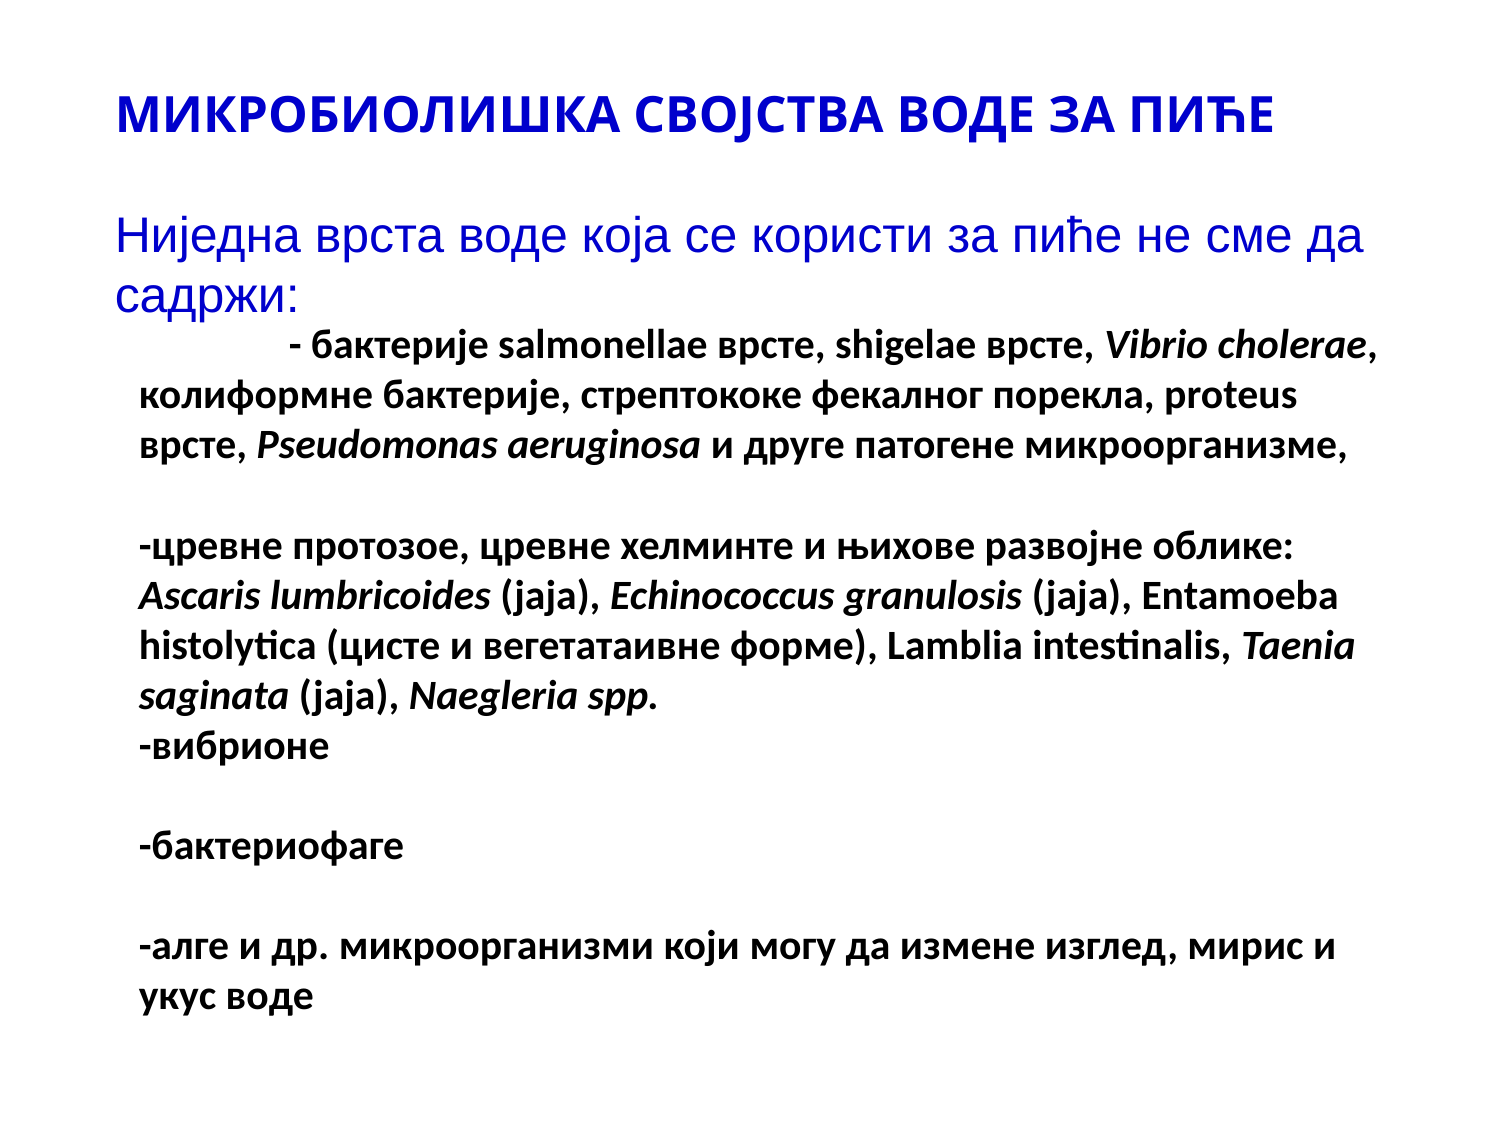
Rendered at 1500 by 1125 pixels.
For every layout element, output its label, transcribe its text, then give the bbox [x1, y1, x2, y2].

text_box - бактерије salmonellae врсте, shigelae врсте, Vibrio cholerae, колиформне бактерије, стрептококе фекалног порекла, proteus врсте, Pseudomonas aeruginosa и друге патогене микроорганизме, -цревне протозое, цревне хелминте и њихове развојне облике: Ascaris lumbricoides (jaja), Echinococcus granulosis (jaja), Entamoeba histolytica (цисте и вегетатаивне форме), Lamblia intestinalis, Taenia saginata (jaja), Naegleria spp. -вибрионе -бактериофаге -алге и др. микроорганизми који могу да измене изглед, мирис и укус воде [123, 309, 1400, 1075]
text_box МИКРОБИОЛИШКА СВОЈСТВА ВОДЕ ЗА ПИЋЕ Ниједна врста воде која се користи за пиће не сме да садржи: [99, 74, 1425, 330]
